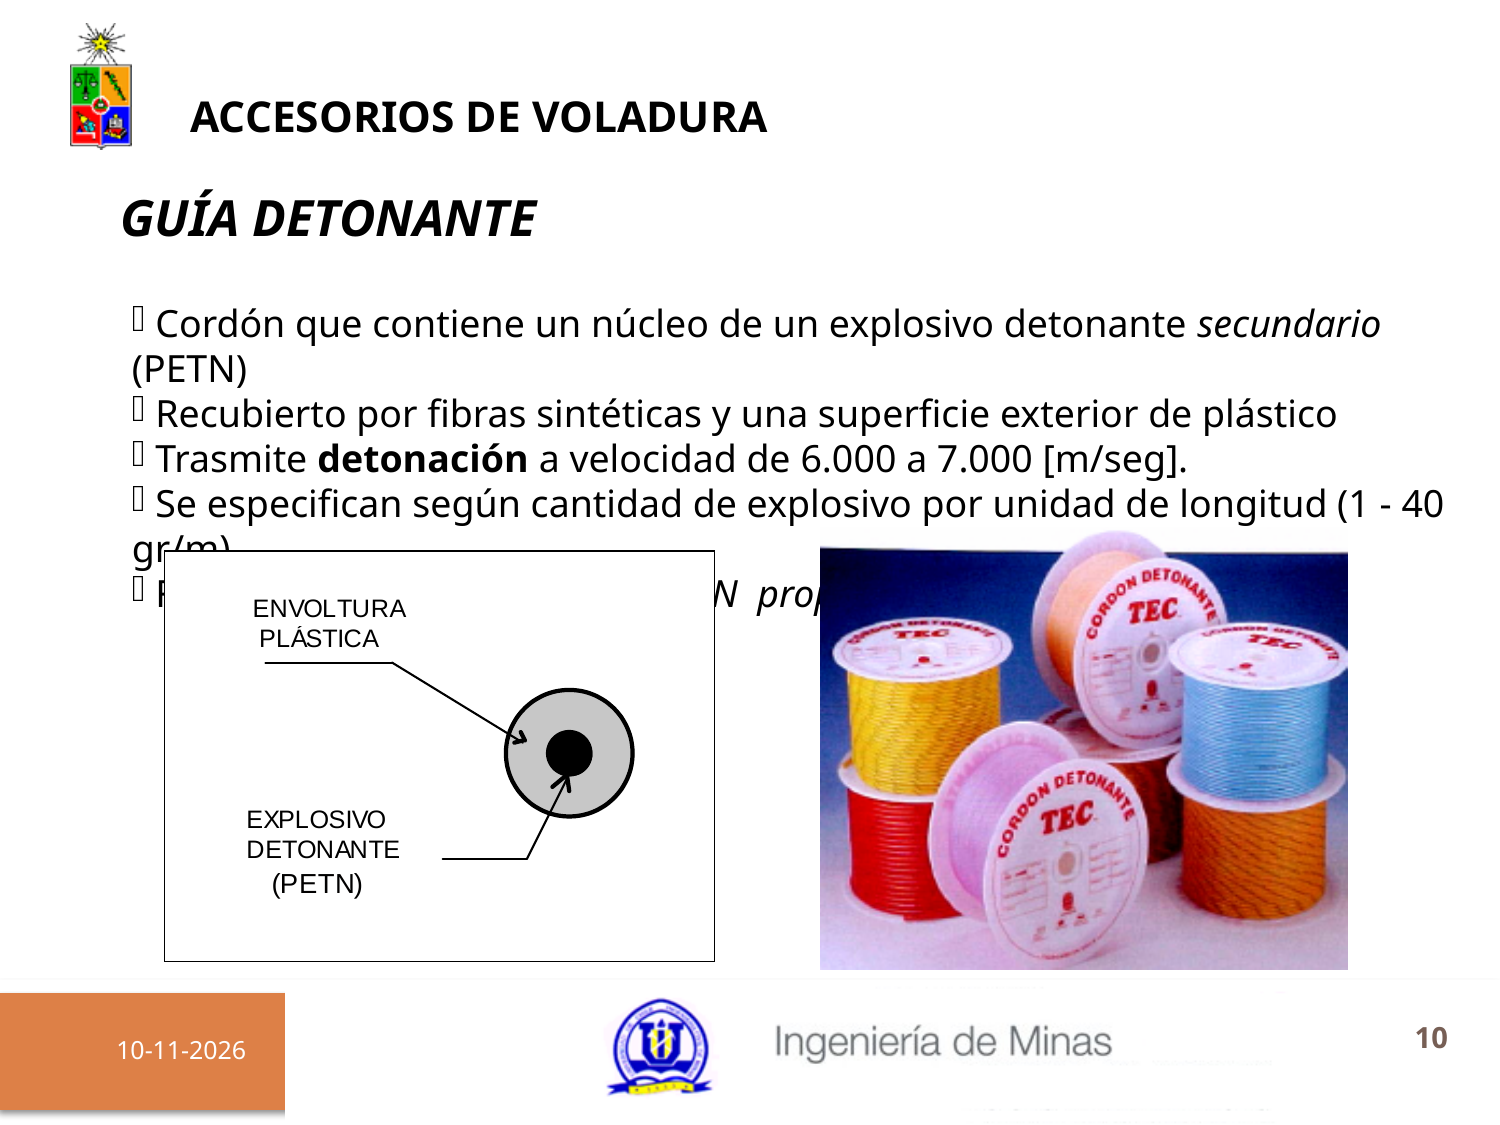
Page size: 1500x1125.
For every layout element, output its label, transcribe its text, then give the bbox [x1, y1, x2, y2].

text_box Cordón que contiene un núcleo de un explosivo detonante secundario (PETN) Recubierto por fibras sintéticas y una superficie exterior de plástico Trasmite detonación a velocidad de 6.000 a 7.000 [m/seg]. Se especifican según cantidad de explosivo por unidad de longitud (1 - 40 gr/m). Función: CONEXIÓN e INICIACIÓN propiamente tal. [117, 292, 1465, 623]
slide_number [12, 995, 279, 1108]
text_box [163, 550, 716, 963]
picture [69, 23, 132, 151]
text_box Accesorios de voladura [175, 81, 1266, 148]
picture [285, 980, 1500, 1125]
text_box Guía detonante [105, 187, 1196, 254]
picture [819, 526, 1348, 970]
